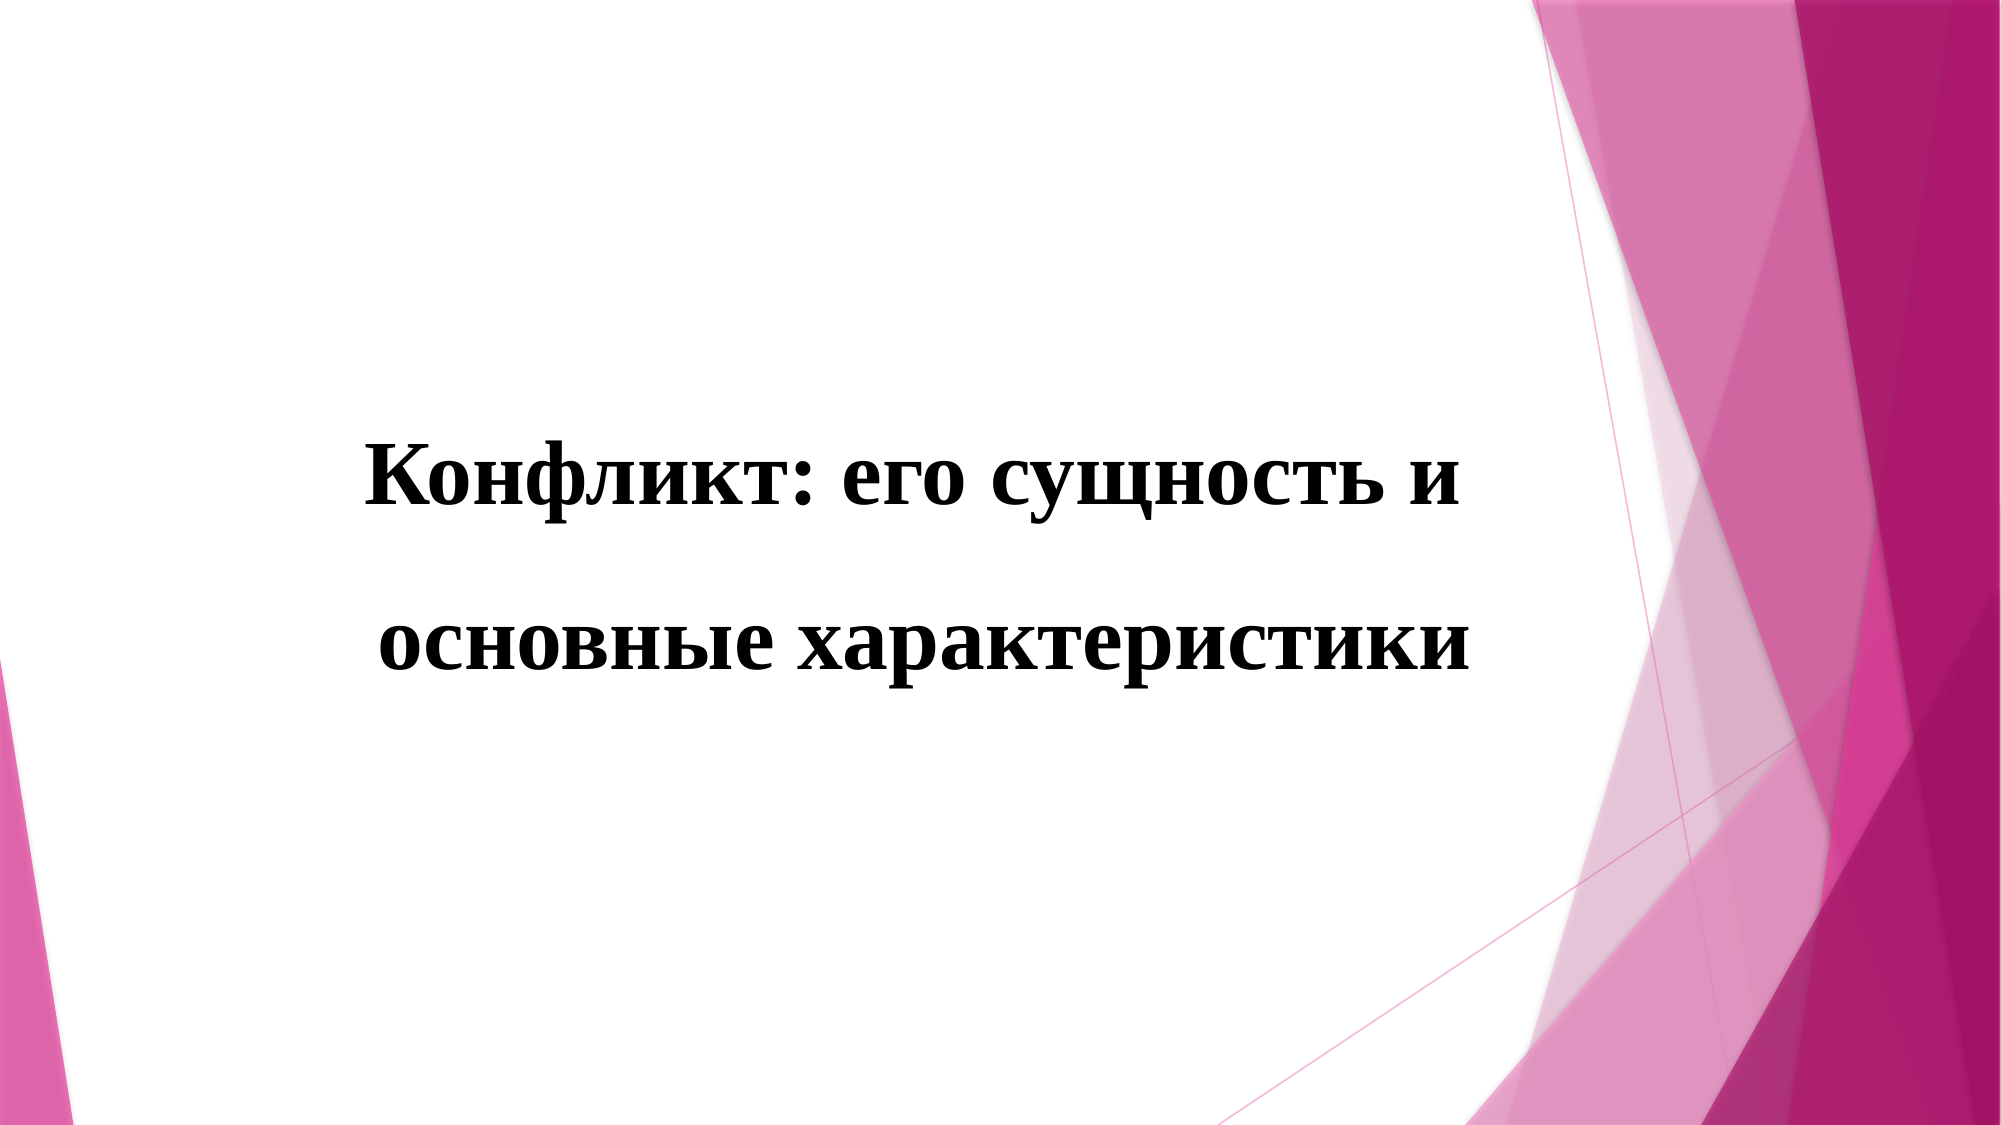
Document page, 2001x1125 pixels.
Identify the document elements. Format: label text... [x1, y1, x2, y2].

text_box Конфликт: его сущность и основные характеристики [349, 350, 1501, 695]
